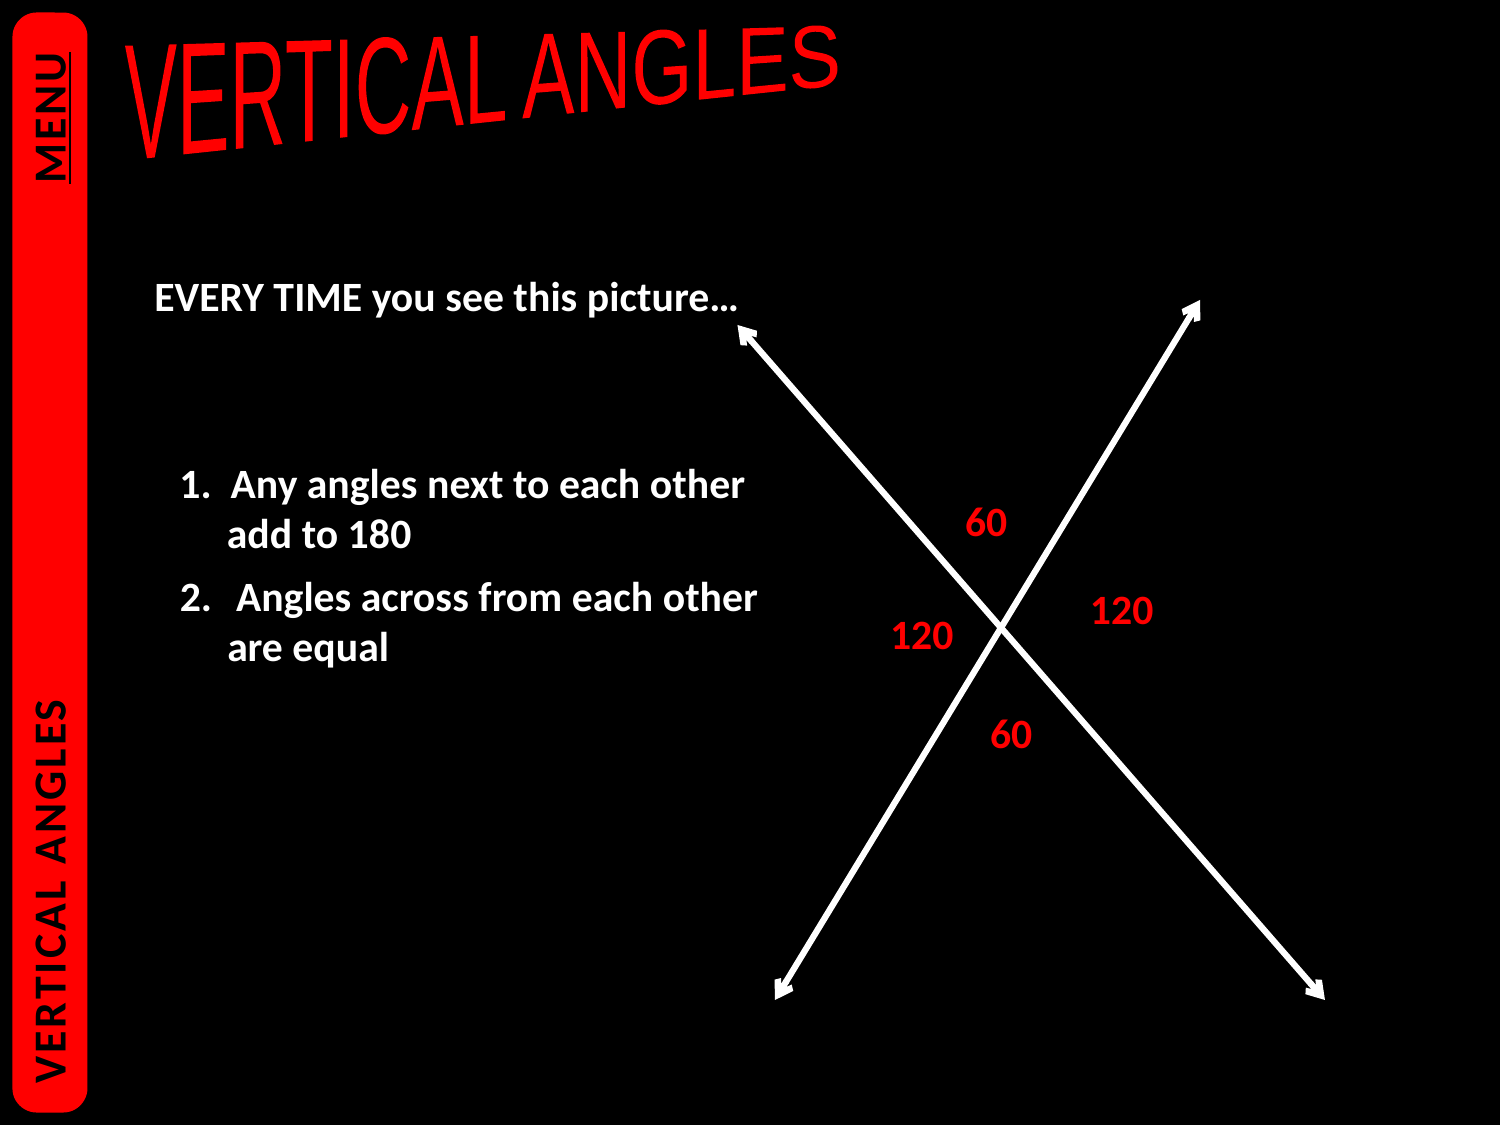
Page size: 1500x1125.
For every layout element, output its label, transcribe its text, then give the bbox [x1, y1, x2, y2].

text_box 120 [1075, 575, 1169, 640]
text_box 60 [975, 699, 1048, 765]
text_box 120 [875, 600, 969, 665]
text_box VERTICAL ANGLES MENU [12, 37, 83, 1099]
text_box [1001, 299, 1201, 627]
text_box Angles across from each other are equal [165, 562, 774, 678]
text_box [774, 628, 1001, 1000]
text_box 1. Any angles next to each other add to 180 [164, 449, 761, 565]
text_box EVERY TIME you see this picture… [139, 262, 755, 328]
text_box 60 [950, 487, 1023, 553]
text_box [12, 12, 88, 1113]
text_box [737, 324, 1325, 1000]
